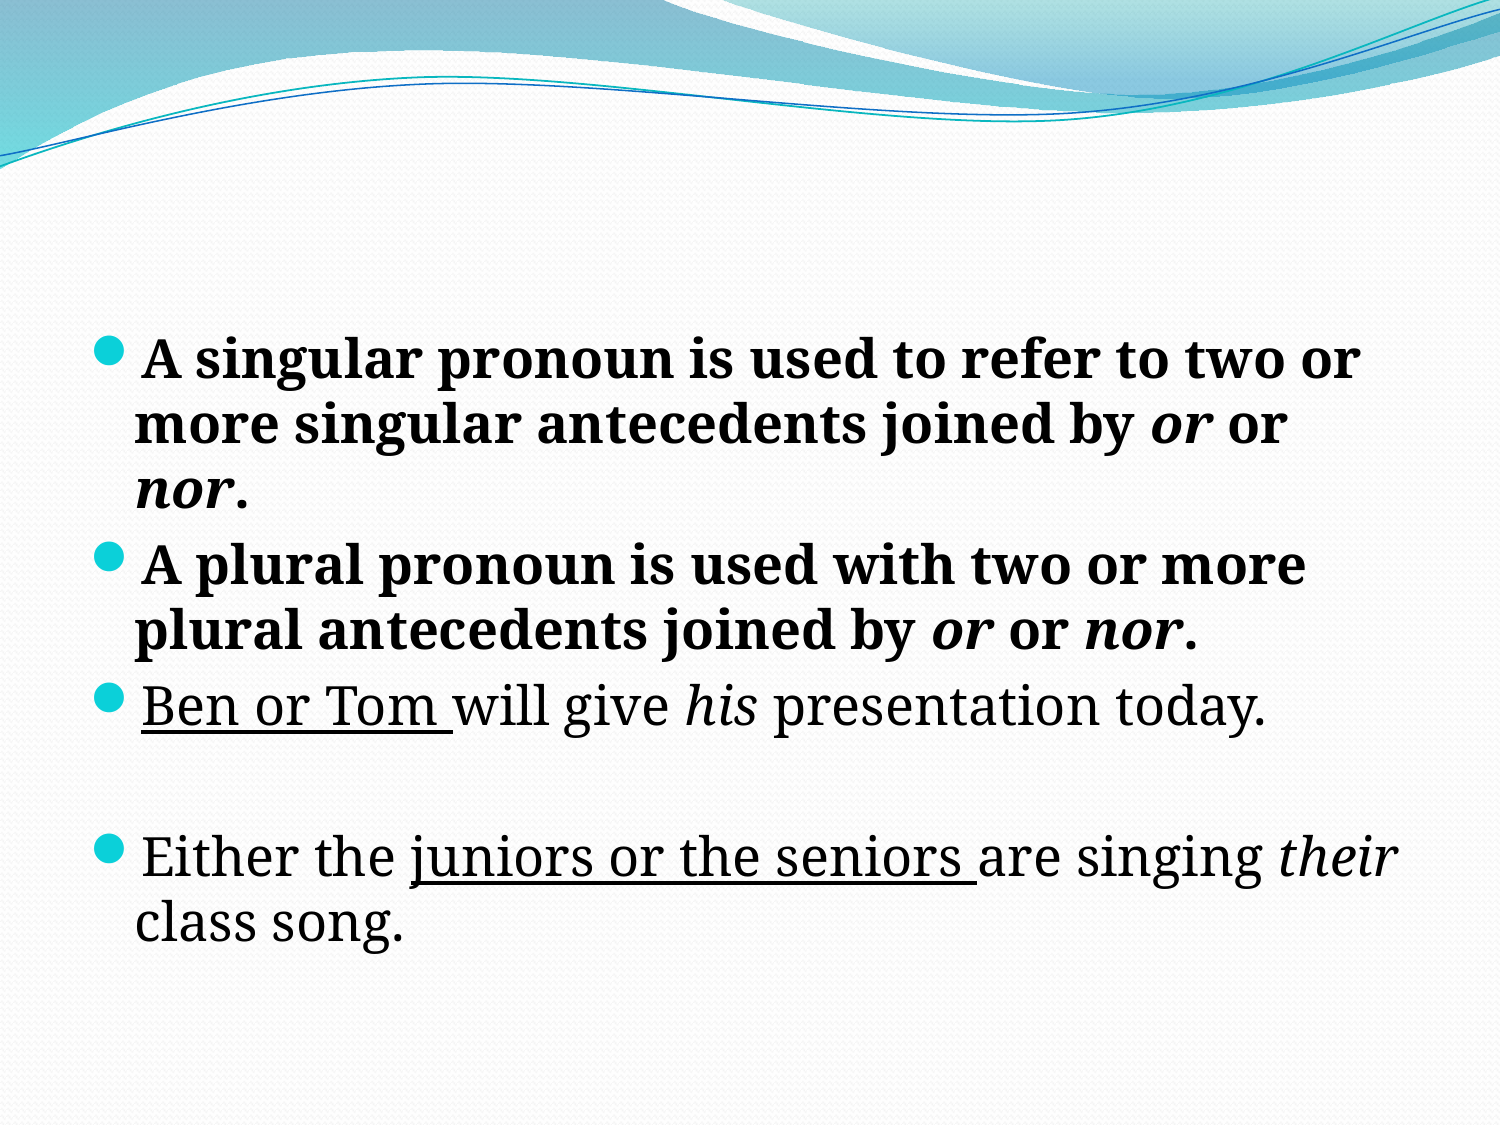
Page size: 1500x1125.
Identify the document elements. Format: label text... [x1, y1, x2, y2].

list A singular pronoun is used to refer to two or more singular antecedents joined by or or nor. A plural pronoun is used with two or more plural antecedents joined by or or nor. Ben or Tom will give his presentation today. Either the juniors or the seniors are singing their class song. [75, 317, 1425, 1038]
